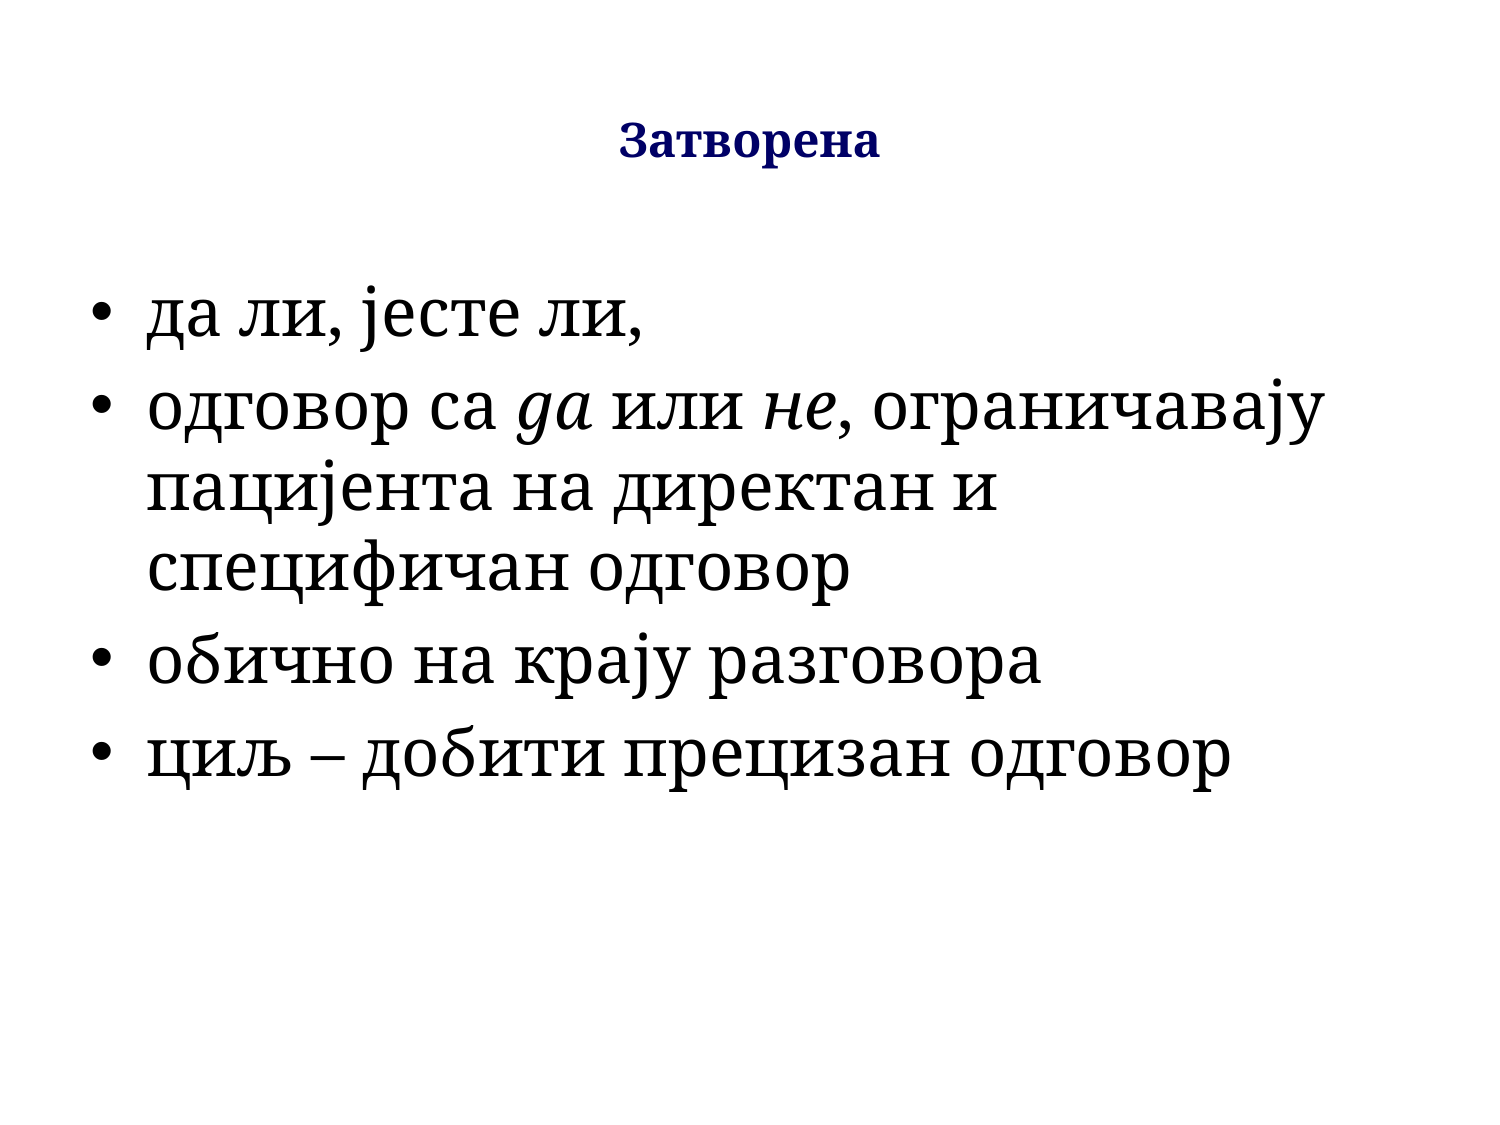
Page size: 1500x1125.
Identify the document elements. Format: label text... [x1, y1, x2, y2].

list да ли, јесте ли, одговор са да или не, ограничавају пацијента на директан и специфичан одговор обично на крају разговора циљ – добити прецизан одговор [75, 262, 1425, 1005]
title Затворена [75, 45, 1425, 233]
